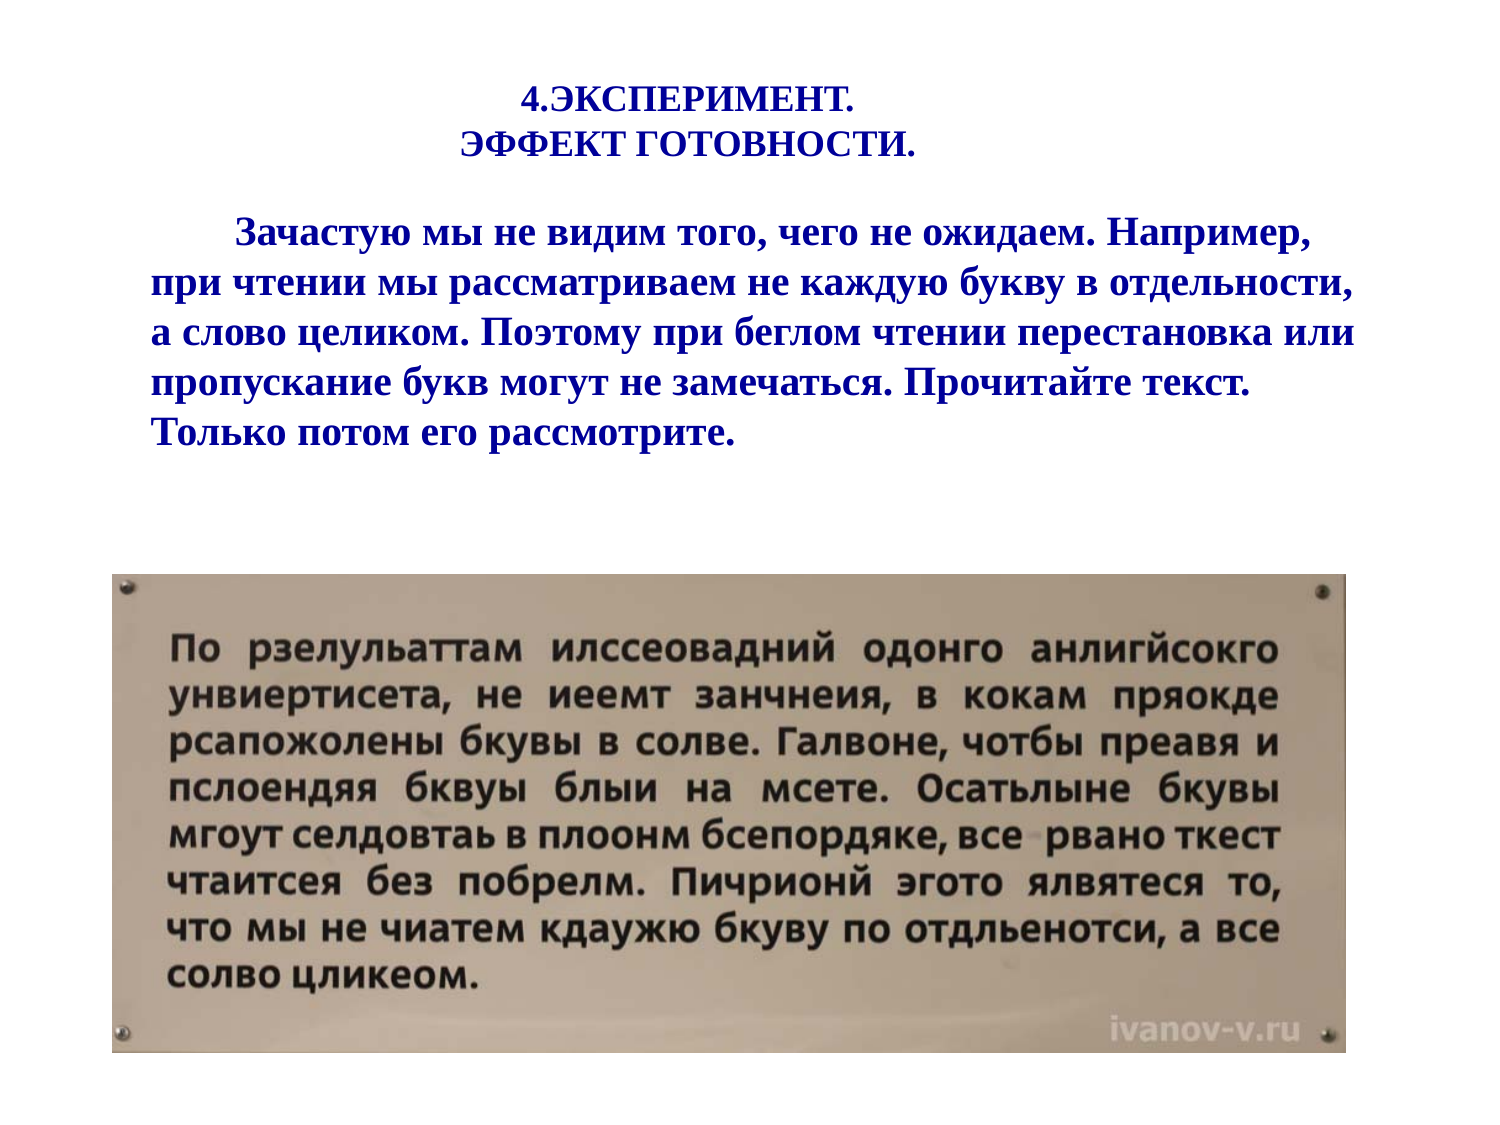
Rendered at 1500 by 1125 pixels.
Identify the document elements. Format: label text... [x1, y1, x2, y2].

picture [111, 573, 1346, 1054]
text_box 4.эксперимент. Эффект готовности. [312, 66, 1063, 196]
text_box Зачастую мы не видим того, чего не ожидаем. Например, при чтении мы рассматриваем не каждую букву в отдельности, а слово целиком. Поэтому при беглом чтении перестановка или пропускание букв могут не замечаться. Прочитайте текст. Только потом его рассмотрите. [135, 196, 1382, 512]
